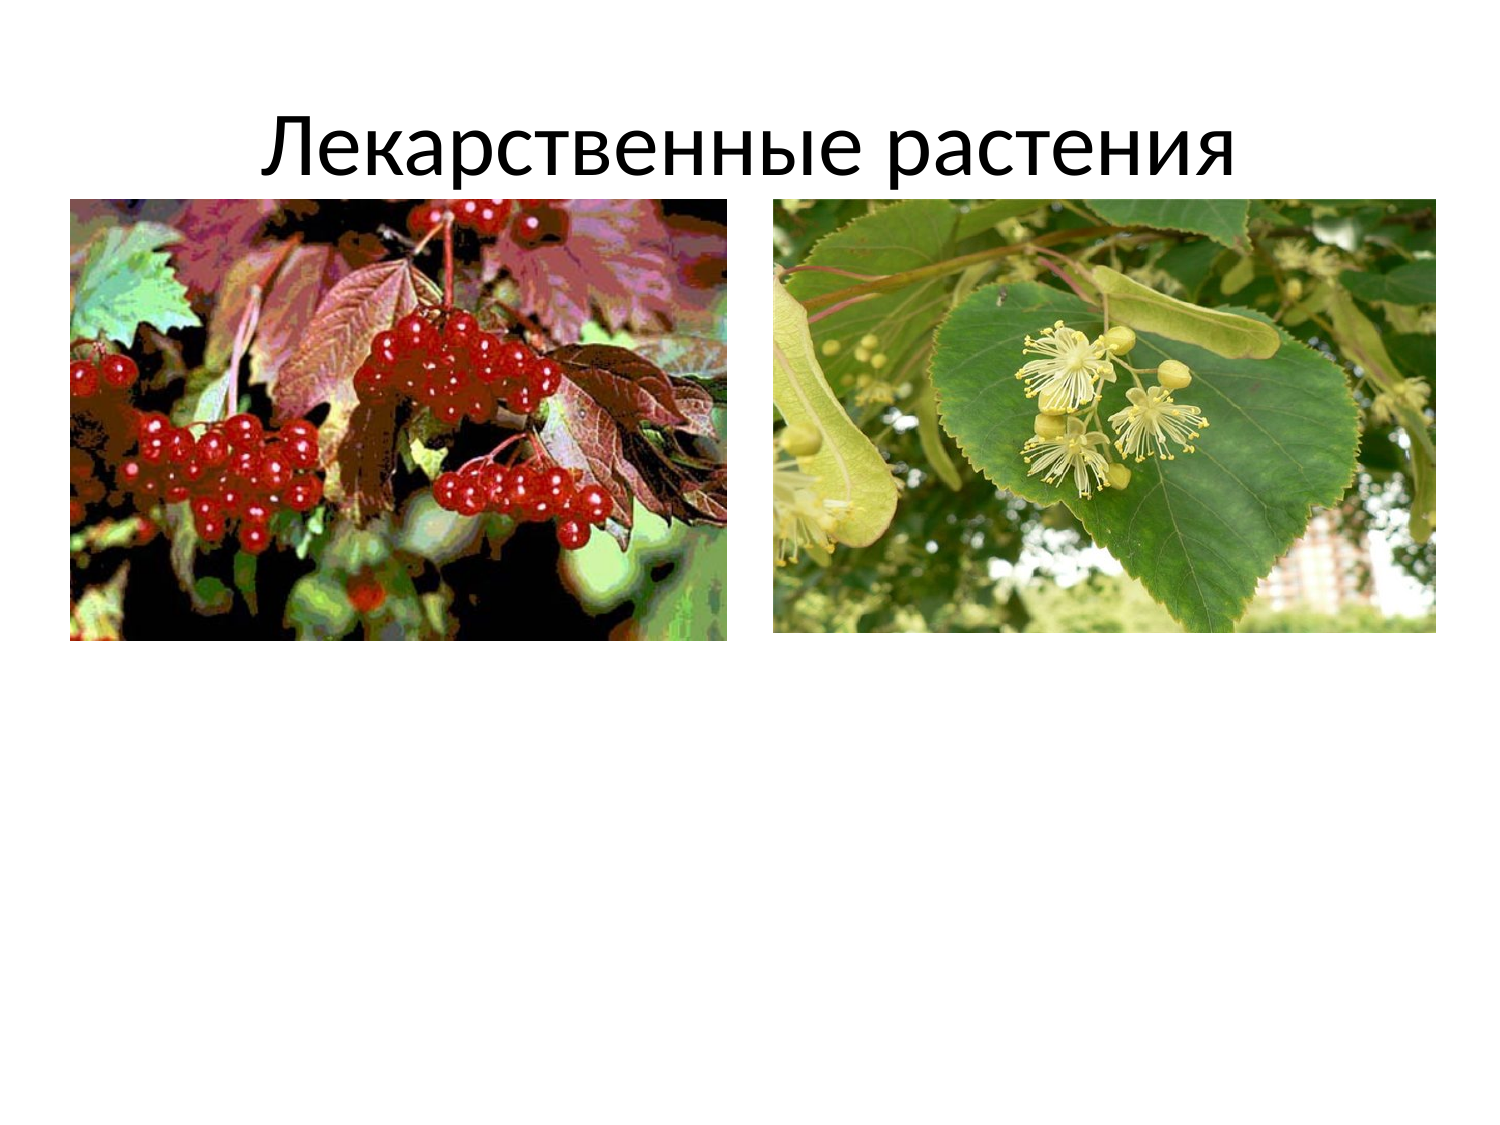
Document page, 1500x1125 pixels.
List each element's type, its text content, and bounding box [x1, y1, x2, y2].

title Лекарственные растения [75, 45, 1425, 233]
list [773, 198, 1436, 633]
picture [70, 198, 727, 641]
